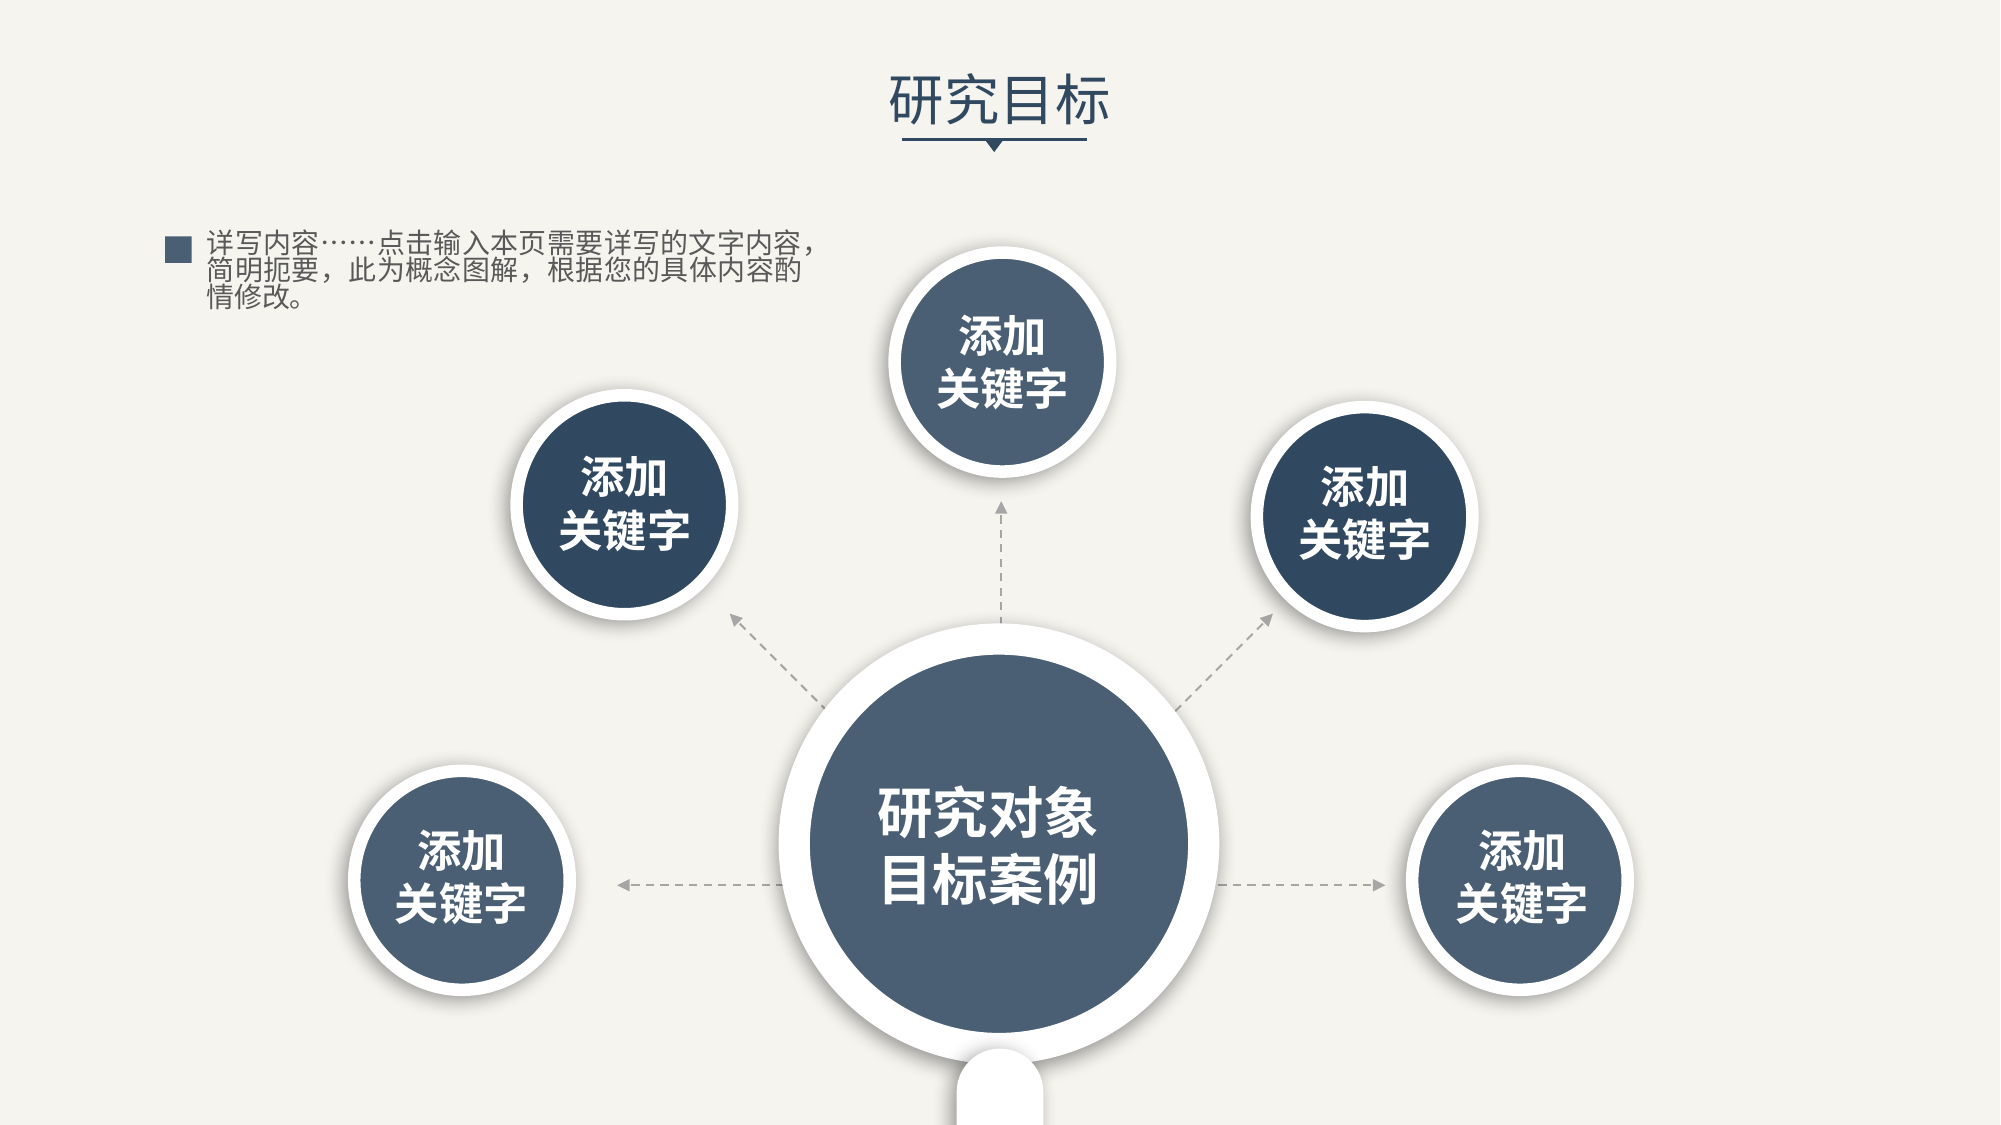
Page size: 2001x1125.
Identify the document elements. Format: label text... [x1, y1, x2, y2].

text_box 添加 关键字 [364, 810, 559, 942]
text_box [1436, 769, 1604, 810]
text_box [1280, 406, 1449, 446]
text_box 添加 关键字 [1425, 810, 1621, 942]
text_box [1274, 578, 1456, 628]
text_box [1255, 467, 1267, 566]
text_box [538, 394, 711, 437]
text_box [1621, 839, 1629, 922]
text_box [165, 231, 803, 314]
text_box [723, 458, 734, 552]
text_box [1463, 469, 1474, 564]
text_box [914, 427, 1091, 473]
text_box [794, 639, 1204, 1125]
text_box [535, 569, 713, 616]
text_box 添加 关键字 [1267, 446, 1463, 578]
text_box [353, 832, 364, 929]
text_box [371, 942, 553, 991]
text_box [915, 251, 1089, 295]
text_box [1411, 826, 1425, 935]
text_box [378, 769, 546, 810]
text_box [1429, 942, 1611, 991]
text_box [559, 830, 571, 931]
text_box 添加 关键字 [905, 295, 1101, 427]
text_box 添加 关键字 [527, 437, 723, 569]
text_box [1101, 315, 1112, 409]
text_box 研究目标 [874, 57, 1126, 140]
text_box [893, 312, 905, 412]
text_box [515, 455, 527, 554]
